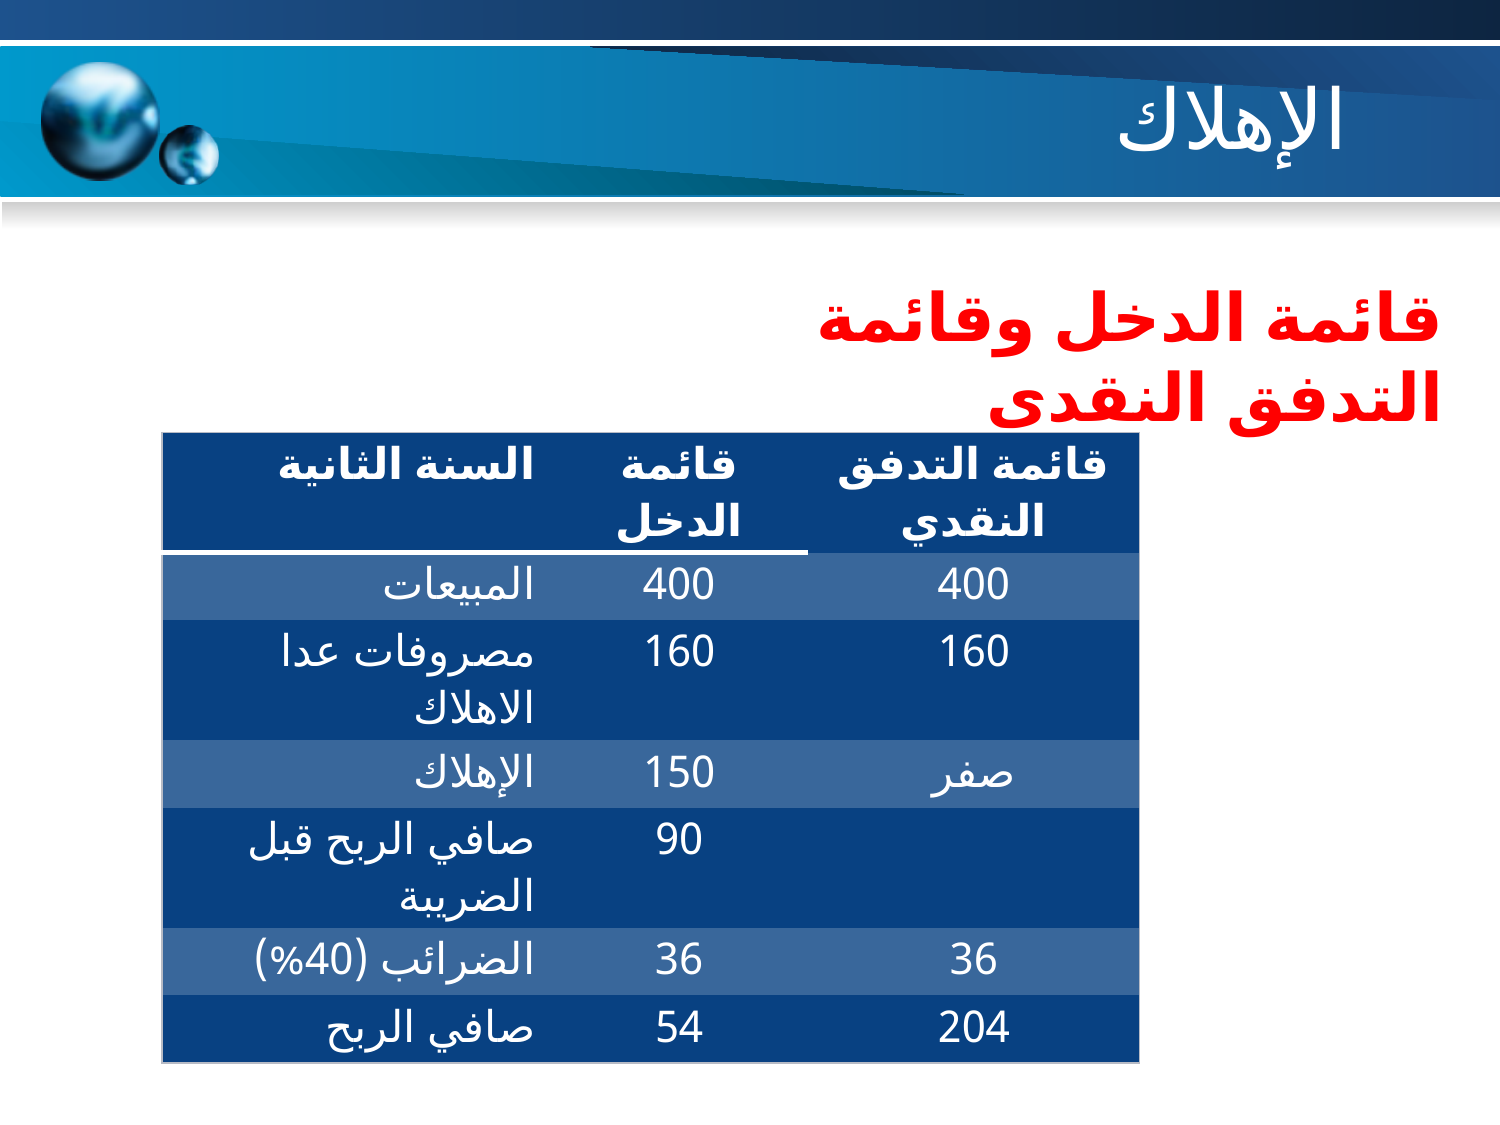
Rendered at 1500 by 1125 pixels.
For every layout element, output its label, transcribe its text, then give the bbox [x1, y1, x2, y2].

picture [160, 126, 218, 184]
table_cell صافي الربح قبل الضريبة [163, 808, 551, 928]
table_cell 150 [551, 740, 808, 808]
table_cell 36 [551, 928, 808, 995]
table_cell 400 [808, 553, 1139, 620]
table_cell 160 [551, 620, 808, 740]
title الإهلاك [274, 44, 1363, 188]
table_cell 54 [551, 995, 808, 1062]
table_cell 204 [808, 995, 1139, 1062]
table_header السنة الثانية [163, 433, 551, 550]
table_cell [808, 808, 1139, 928]
table_cell 160 [808, 620, 1139, 740]
table_cell مصروفات عدا الاهلاك [163, 620, 551, 740]
table_cell المبيعات [163, 555, 551, 620]
table_cell 400 [551, 555, 808, 620]
table_cell صافي الربح [163, 995, 551, 1062]
table_header قائمة الدخل [551, 433, 808, 550]
text_box قائمة الدخل وقائمة التدفق النقدي [655, 267, 1459, 442]
picture [42, 63, 159, 180]
table_header قائمة التدفق النقدي [808, 433, 1139, 553]
table_cell الضرائب (40%) [163, 928, 551, 995]
table_cell 36 [808, 928, 1139, 995]
table_cell الإهلاك [163, 740, 551, 808]
table_cell صفر [808, 740, 1139, 808]
table_cell 90 [551, 808, 808, 928]
